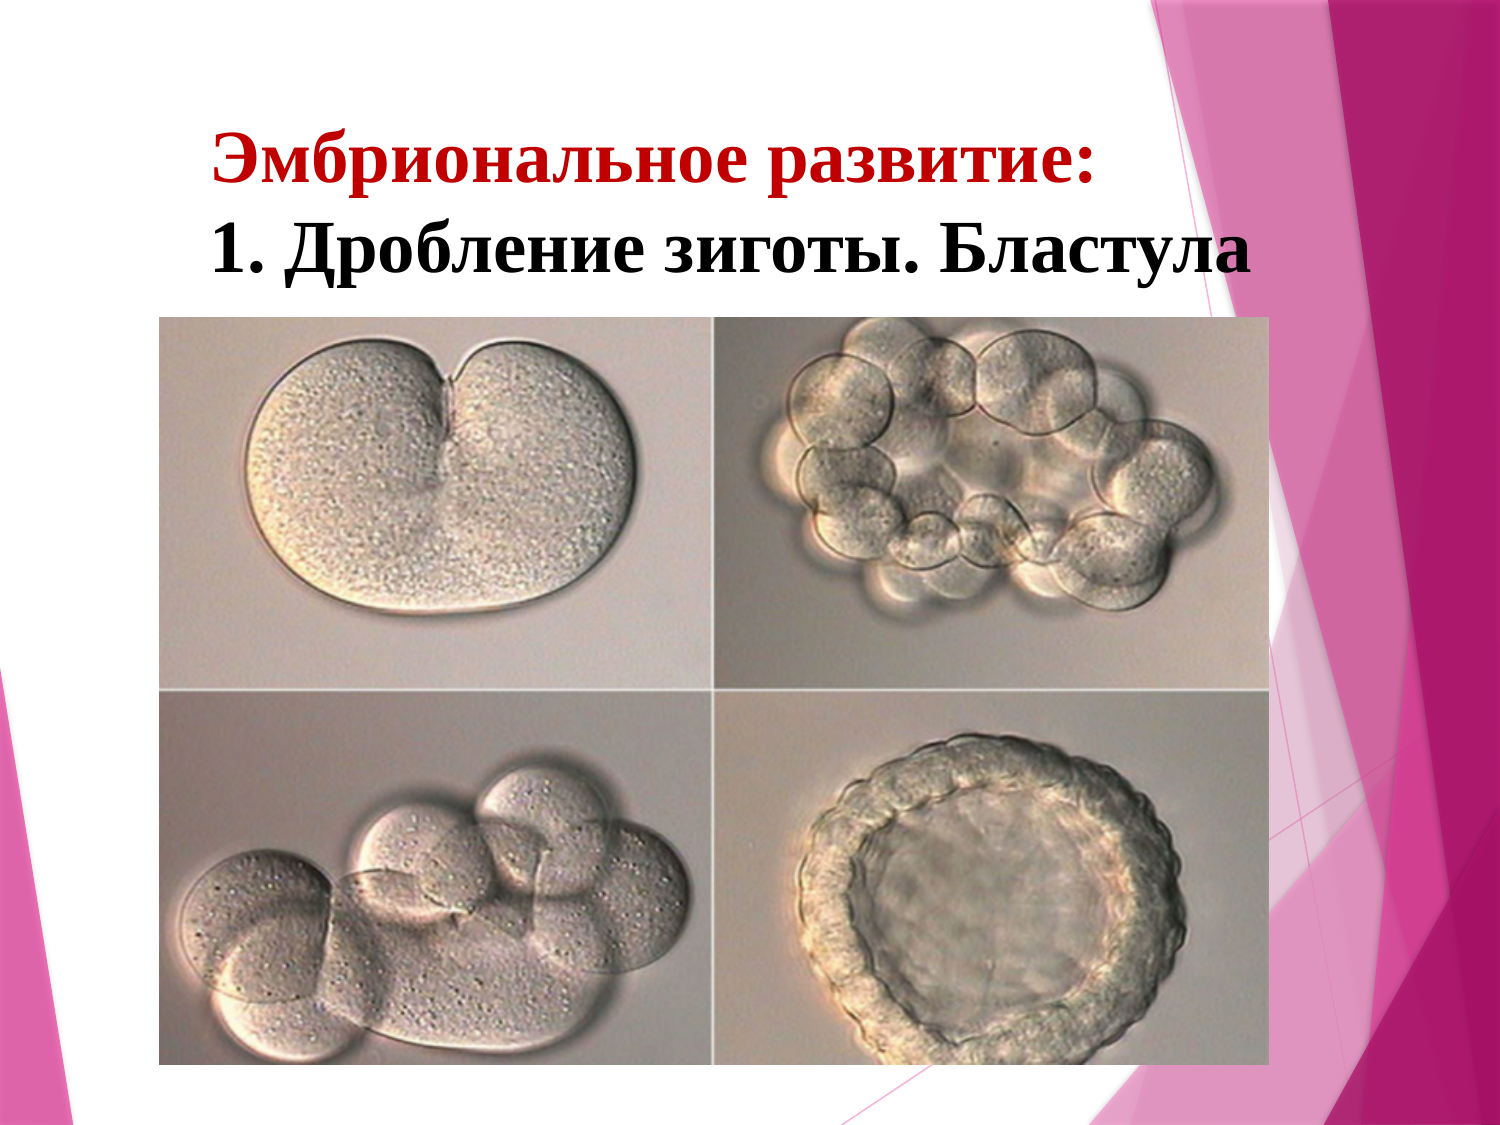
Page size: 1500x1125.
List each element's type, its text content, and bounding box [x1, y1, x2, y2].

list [158, 316, 1269, 1066]
title Эмбриональное развитие: 1. Дробление зиготы. Бластула [194, 100, 1294, 318]
